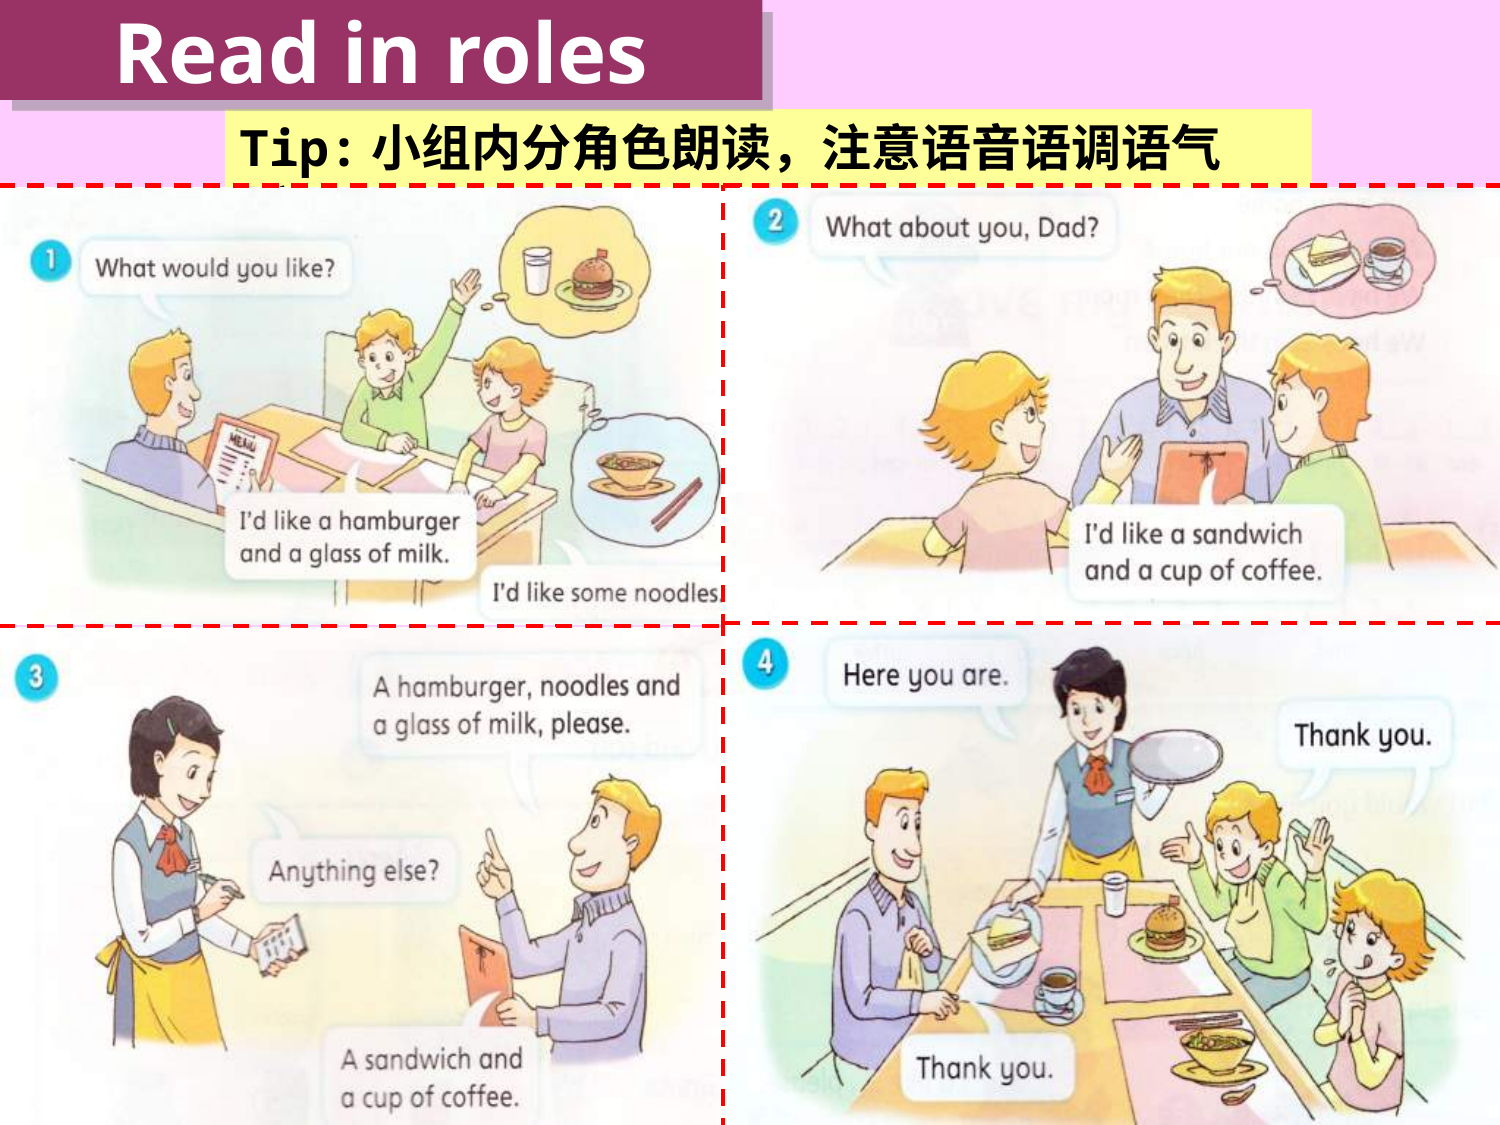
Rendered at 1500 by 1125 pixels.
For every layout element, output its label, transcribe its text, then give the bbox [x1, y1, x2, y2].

picture [0, 187, 1500, 1125]
text_box Tip:小组内分角色朗读，注意语音语调语气哦！ [224, 109, 1312, 185]
text_box Read in roles [0, 0, 763, 100]
